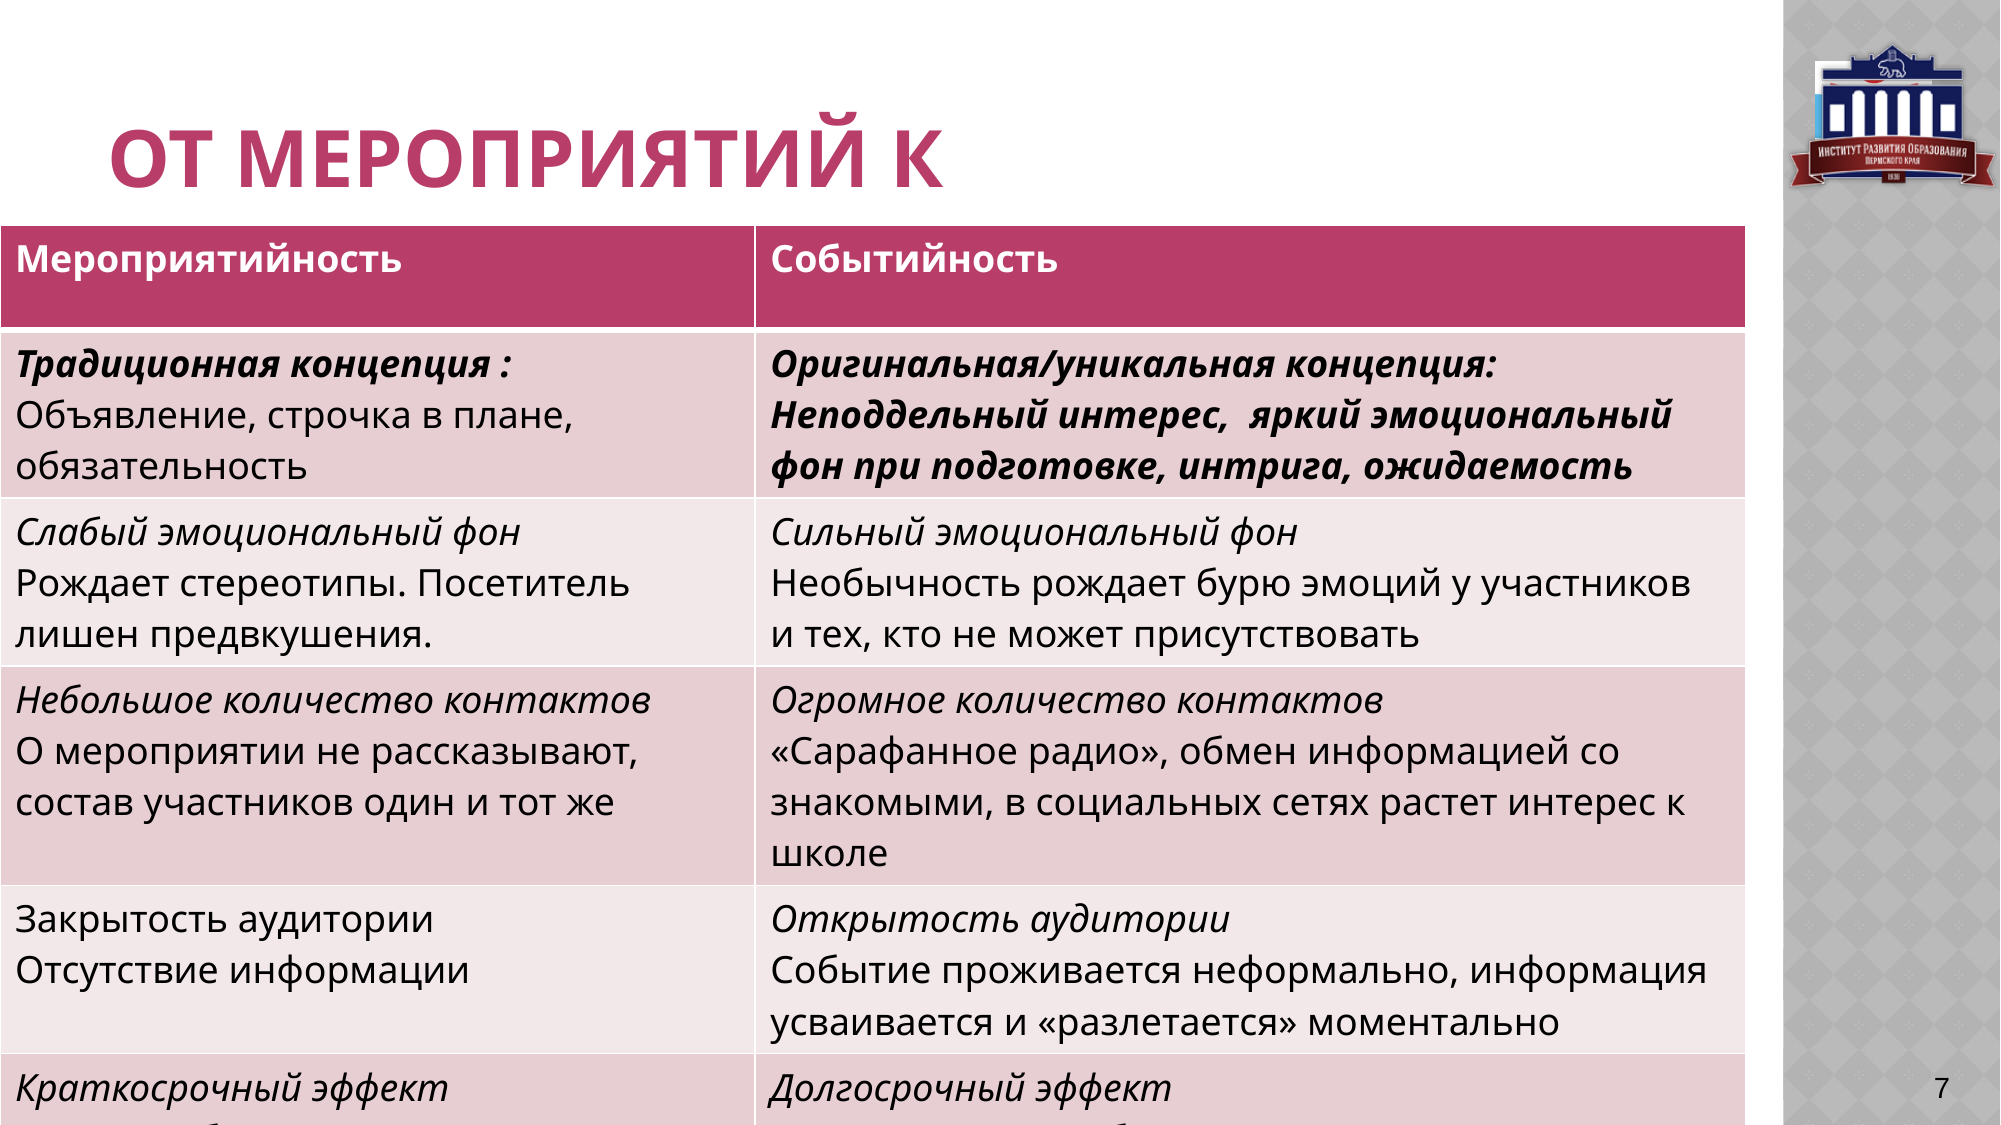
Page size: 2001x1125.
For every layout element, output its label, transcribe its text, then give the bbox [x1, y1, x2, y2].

table_cell Открытость аудитории Событие проживается неформально, информация усваивается и «разлетается» моментально [756, 886, 1745, 1053]
picture [1784, 38, 2000, 194]
table_cell Оригинальная/уникальная концепция: Неподдельный интерес, яркий эмоциональный фон при подготовке, интрига, ожидаемость [756, 333, 1745, 497]
table_cell Краткосрочный эффект Быстро забывается, «не уму, не сердцу» [1, 1054, 754, 1125]
table_cell Слабый эмоциональный фон Рождает стереотипы. Посетитель лишен предвкушения. [1, 499, 754, 665]
table_cell Небольшое количество контактов О мероприятии не рассказывают, состав участников один и тот же [1, 667, 754, 885]
table_cell Долгосрочный эффект До следующего события, мотивирует к деятельности [756, 1054, 1745, 1125]
table_cell Сильный эмоциональный фон Необычность рождает бурю эмоций у участников и тех, кто не может присутствовать [756, 499, 1745, 665]
title От мероприятий к [99, 52, 1684, 204]
table_cell Закрытость аудитории Отсутствие информации [1, 886, 754, 1053]
table_cell Традиционная концепция : Объявление, строчка в плане, обязательность [1, 333, 754, 497]
table_cell Огромное количество контактов «Сарафанное радио», обмен информацией со знакомыми, в социальных сетях растет интерес к школе [756, 667, 1745, 885]
table_header Мероприятийность [1, 226, 754, 327]
table_header Событийность [756, 226, 1745, 327]
